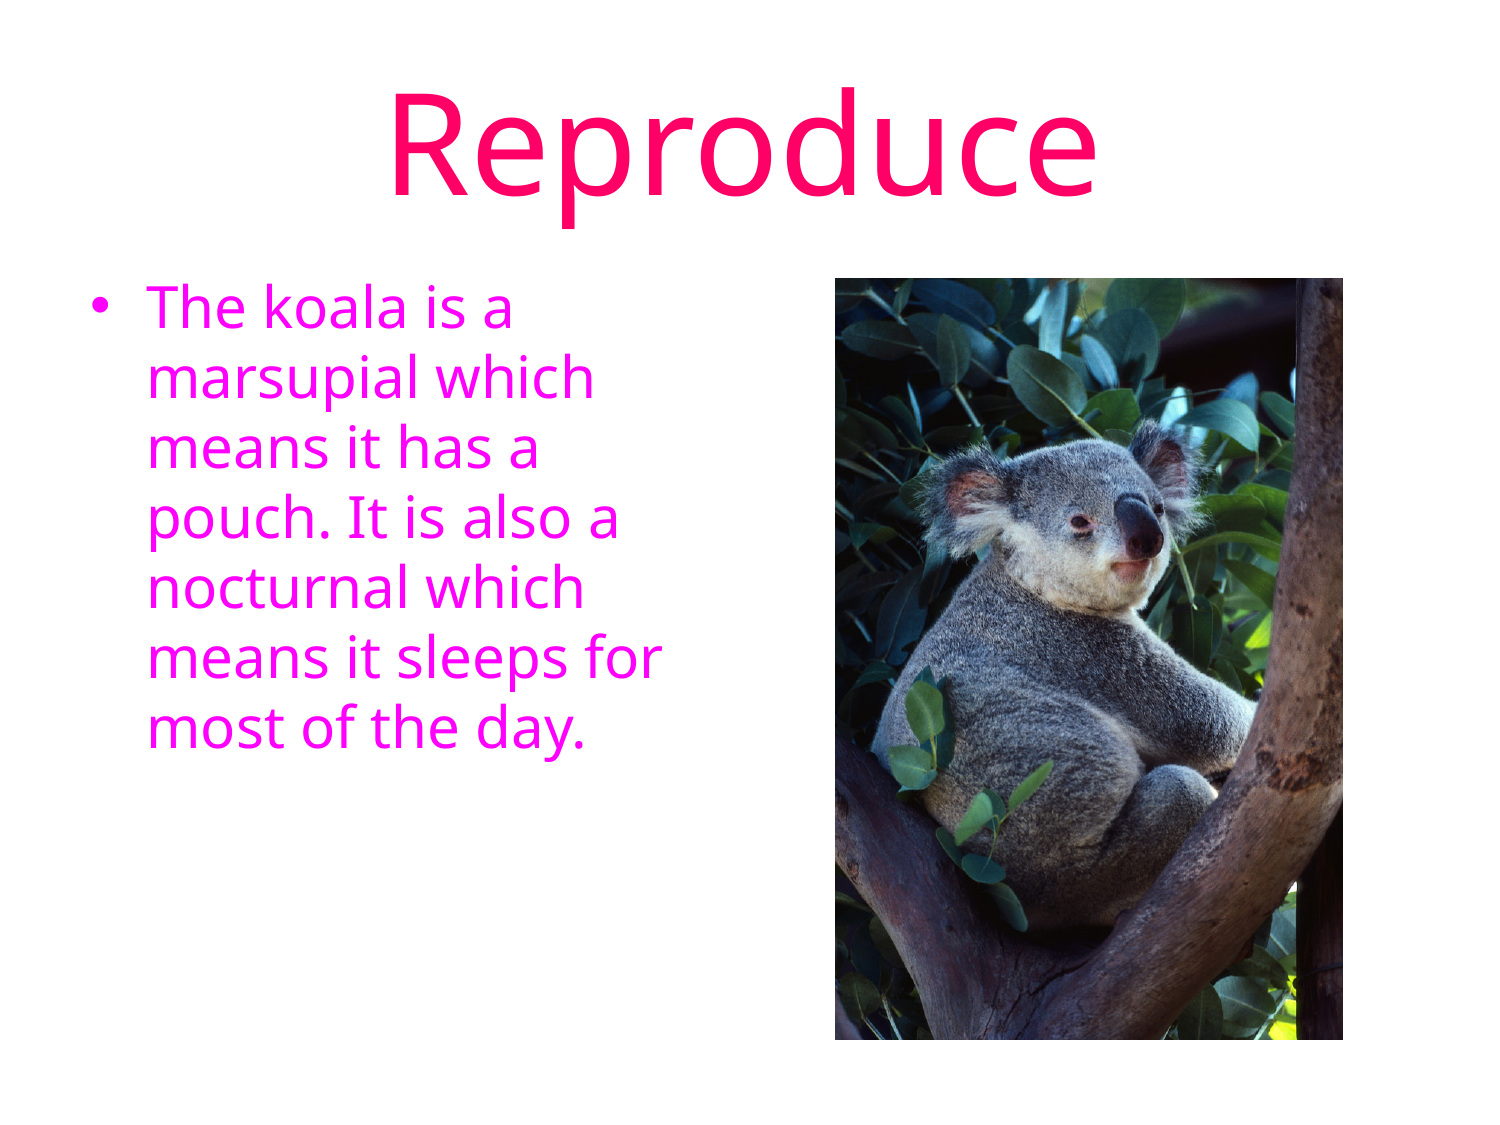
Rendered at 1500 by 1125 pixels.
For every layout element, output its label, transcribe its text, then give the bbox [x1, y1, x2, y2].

picture [835, 278, 1344, 1040]
list The koala is a marsupial which means it has a pouch. It is also a nocturnal which means it sleeps for most of the day. [75, 262, 738, 1005]
title Reproduce [75, 45, 1425, 233]
